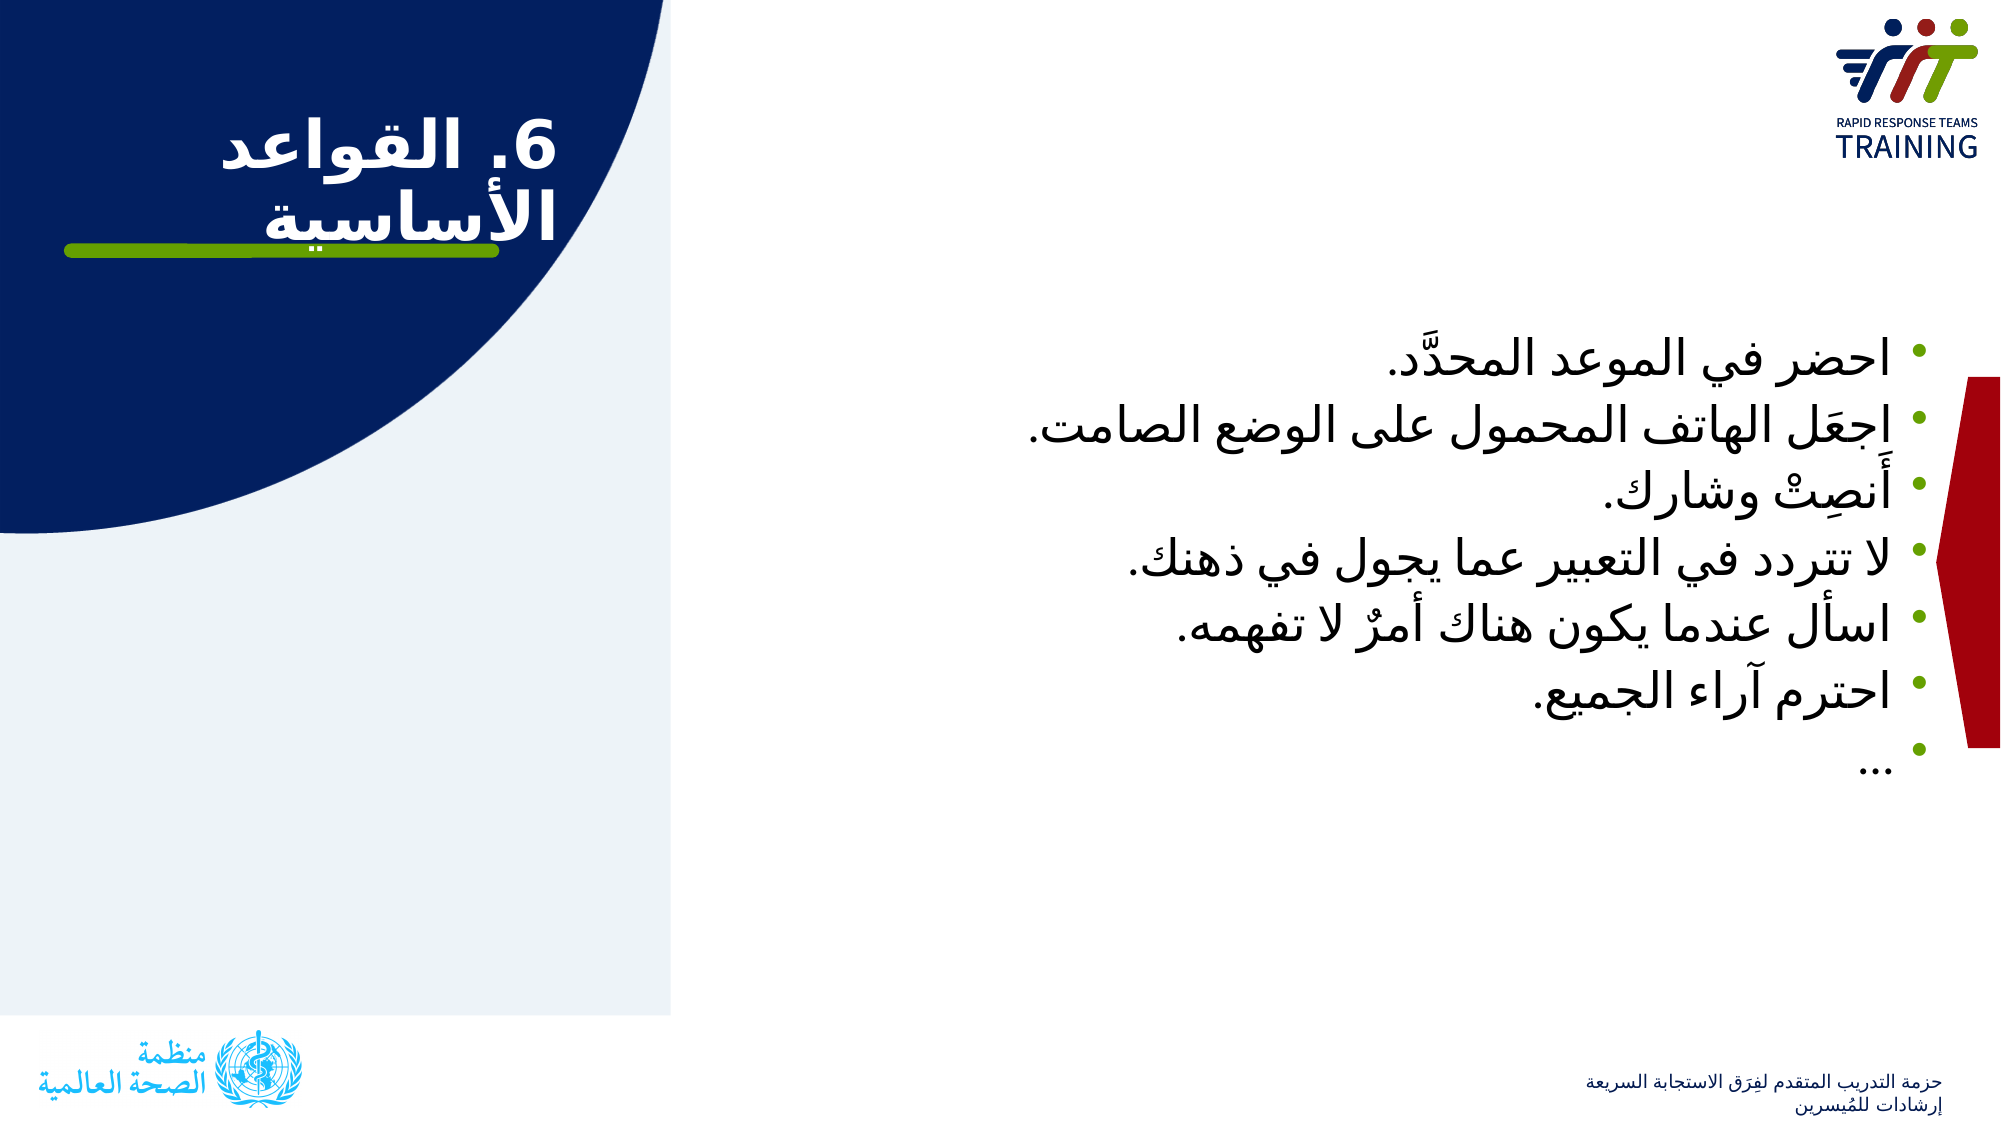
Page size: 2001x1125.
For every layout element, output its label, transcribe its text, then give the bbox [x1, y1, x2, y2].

picture [0, 0, 670, 538]
title 6. القواعد الأساسية [31, 103, 568, 263]
picture [1835, 19, 1978, 167]
list احضر في الموعد المحدَّد. اجعَل الهاتف المحمول على الوضع الصامت. أَنصِتْ وشارك. لا تتردد في التعبير عما يجول في ذهنك. اسأل عندما يكون هناك أمرٌ لا تفهمه. احترم آراء الجميع. … [700, 103, 1937, 1015]
picture [39, 1030, 302, 1108]
